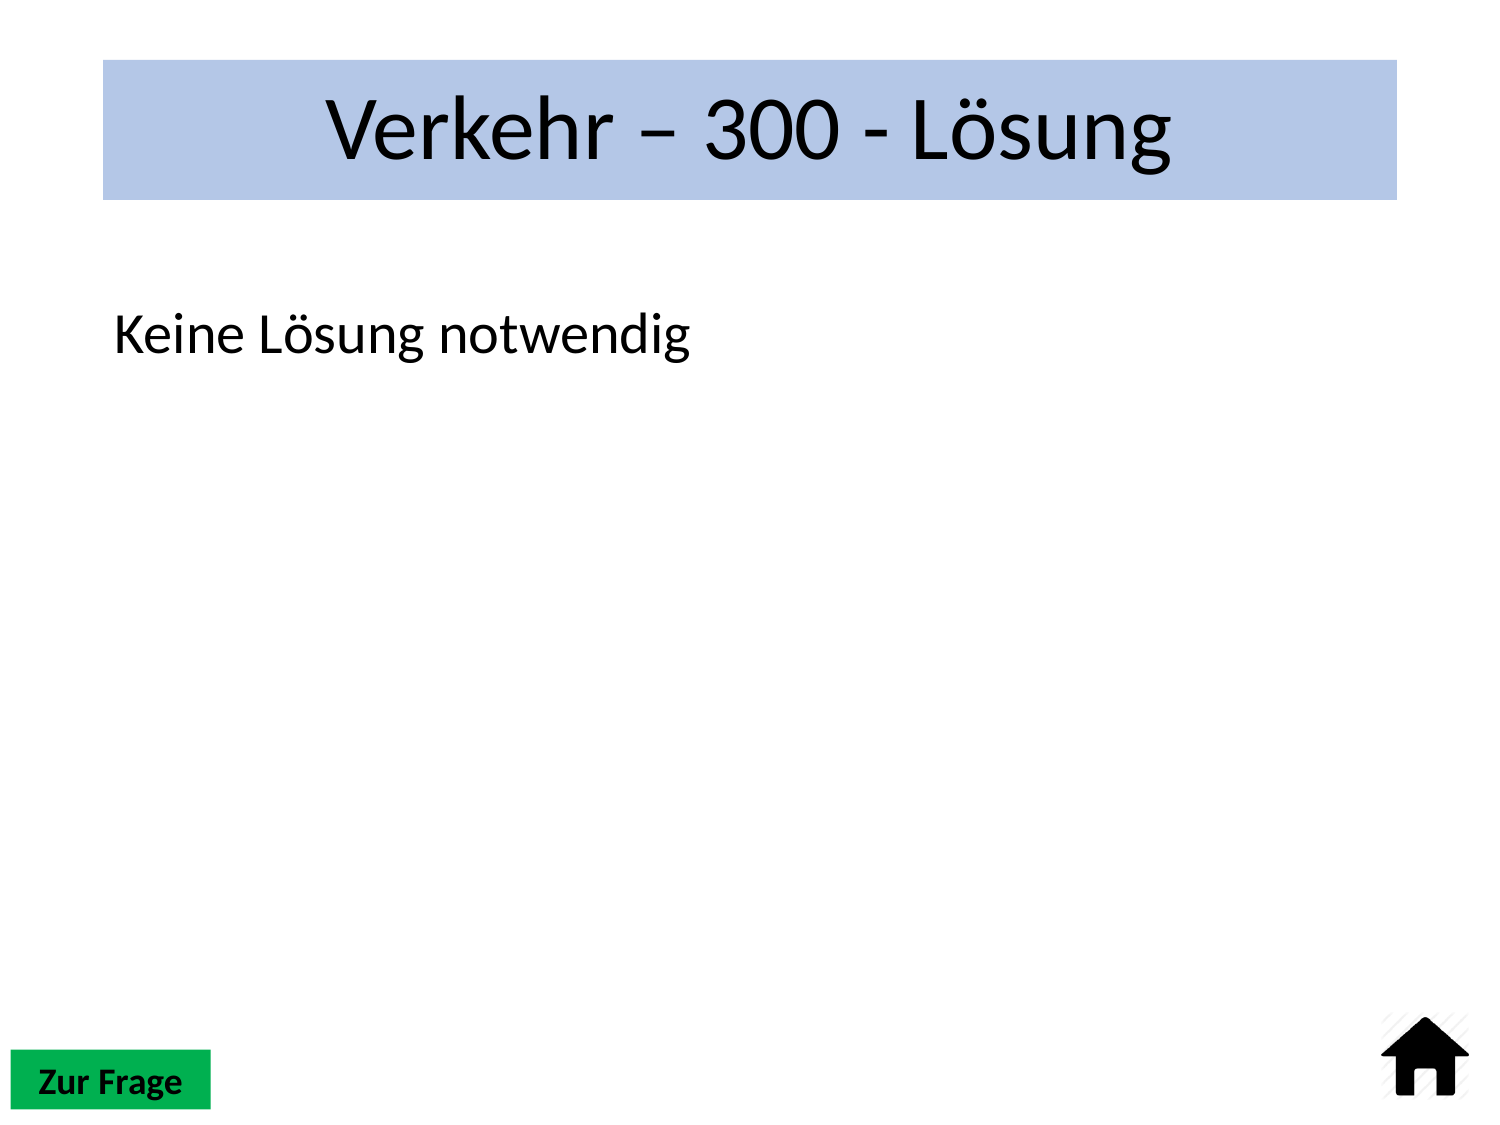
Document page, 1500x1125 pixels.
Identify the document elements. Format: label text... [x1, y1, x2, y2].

title Verkehr – 300 - Lösung [103, 59, 1397, 200]
text_box Keine Lösung notwendig [99, 287, 1450, 1013]
picture [1381, 1012, 1469, 1100]
text_box [74, 262, 1425, 988]
text_box Zur Frage [10, 1049, 211, 1110]
